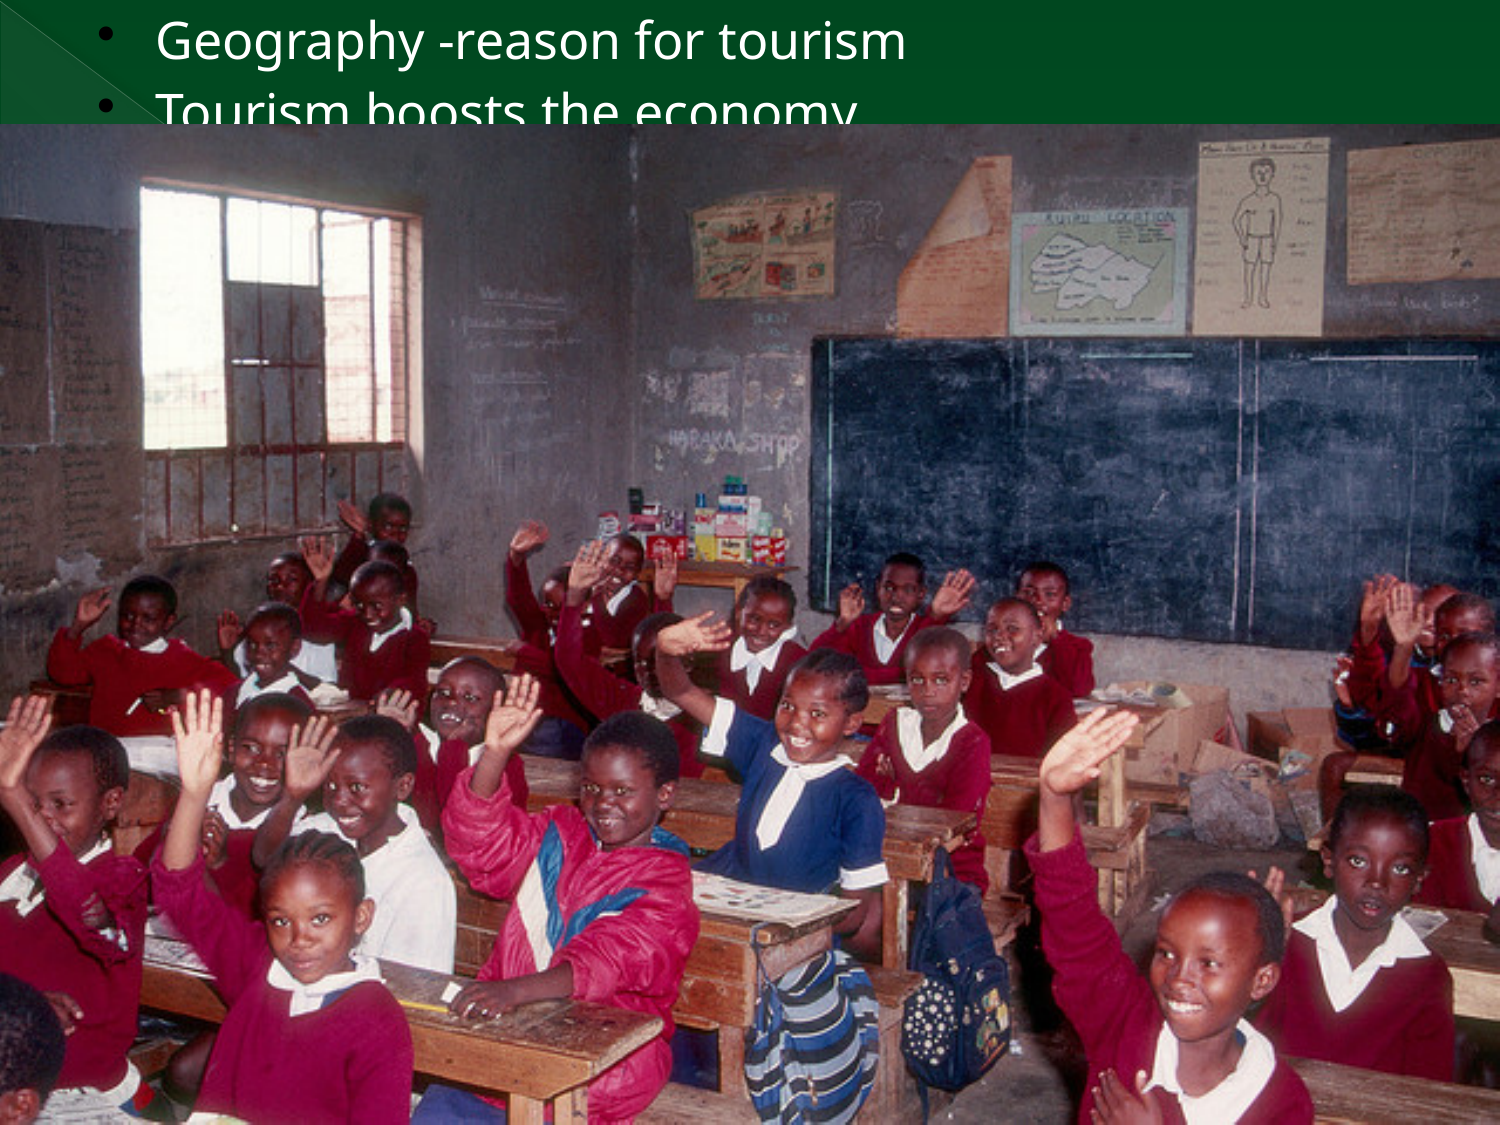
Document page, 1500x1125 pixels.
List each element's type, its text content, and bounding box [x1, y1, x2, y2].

list Geography -reason for tourism Tourism boosts the economy [75, 0, 1425, 111]
picture [0, 123, 1500, 1125]
